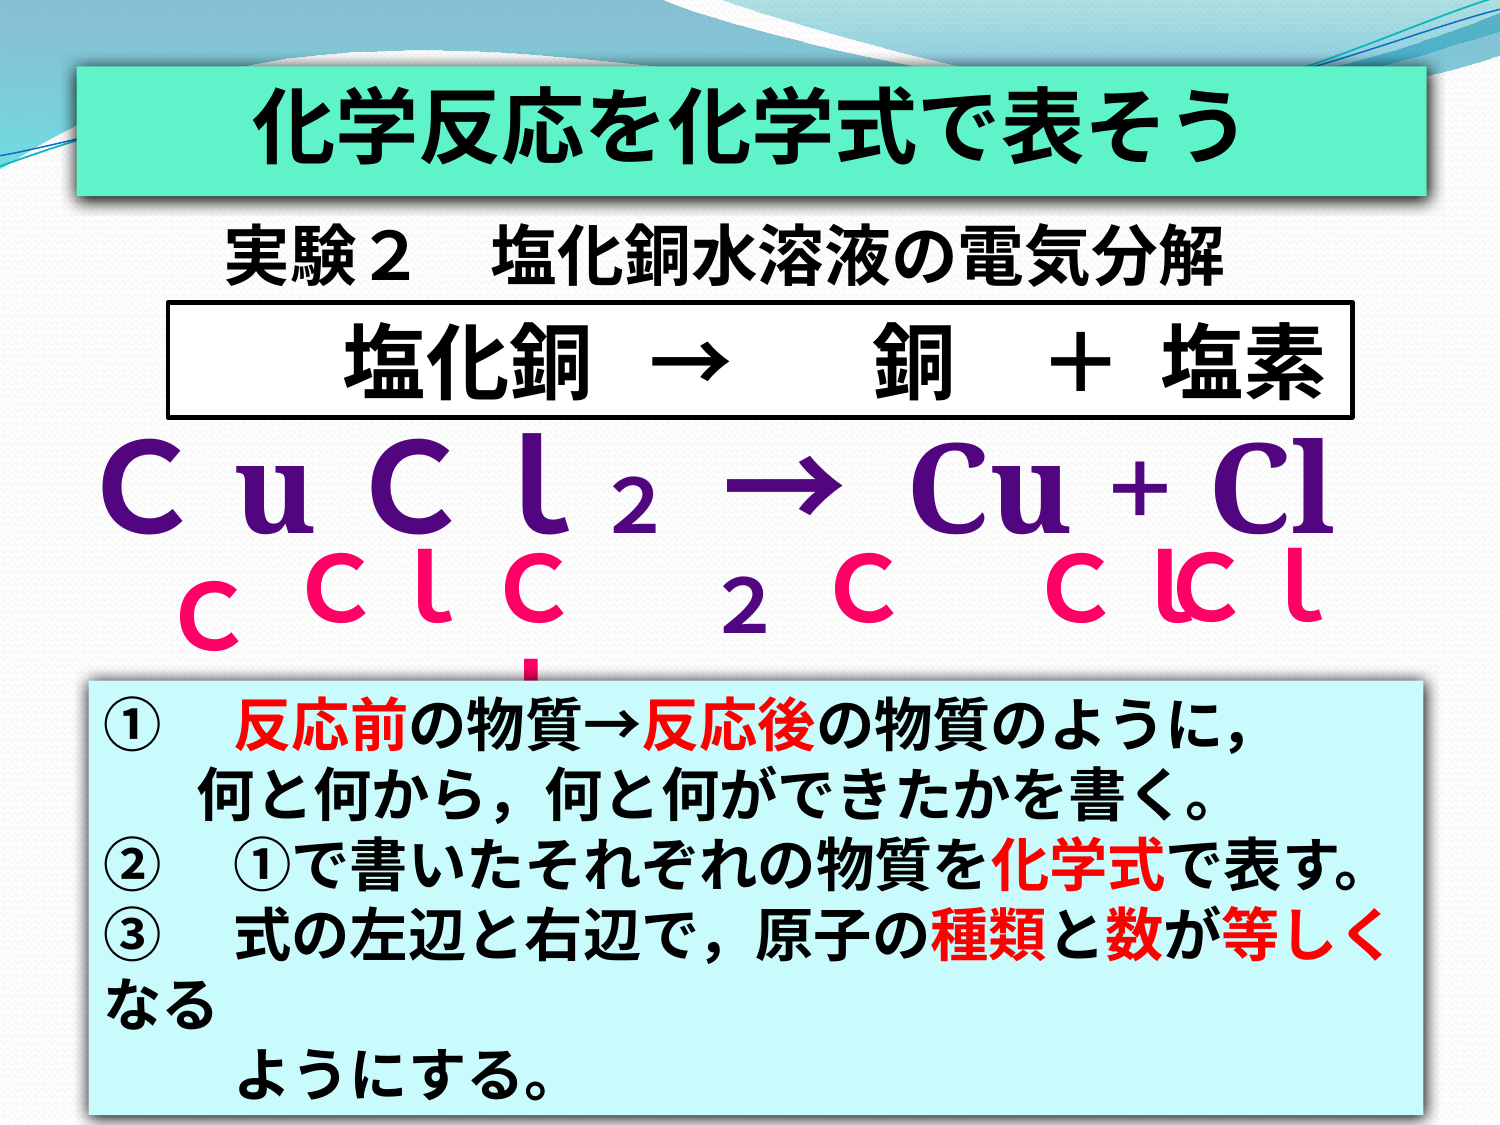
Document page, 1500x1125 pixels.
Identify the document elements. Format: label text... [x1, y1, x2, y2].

text_box Ｃｌ [274, 523, 459, 649]
text_box Ｃｌ [1015, 523, 1312, 649]
text_box Ｃｌ [459, 523, 608, 669]
text_box Ｃu [785, 523, 963, 669]
text_box Ｃu [147, 573, 313, 650]
text_box ＣuＣｌ２ → Cu + Cl２ [34, 400, 1411, 573]
text_box 塩化銅 → 銅 ＋ 塩素 [168, 302, 1353, 418]
text_box 実験２ 塩化銅水溶液の電気分解 [209, 206, 1240, 302]
text_box 化学反応を化学式で表そう [76, 66, 1427, 197]
text_box Ｃｌ [1145, 521, 1442, 647]
text_box ① 反応前の物質→反応後の物質のように， 何と何から，何と何ができたかを書く。 ② ①で書いたそれぞれの物質を化学式で表す。 ③ 式の左辺と右辺で，原子の種類と数が等しくなる ようにする。 [88, 680, 1424, 1116]
